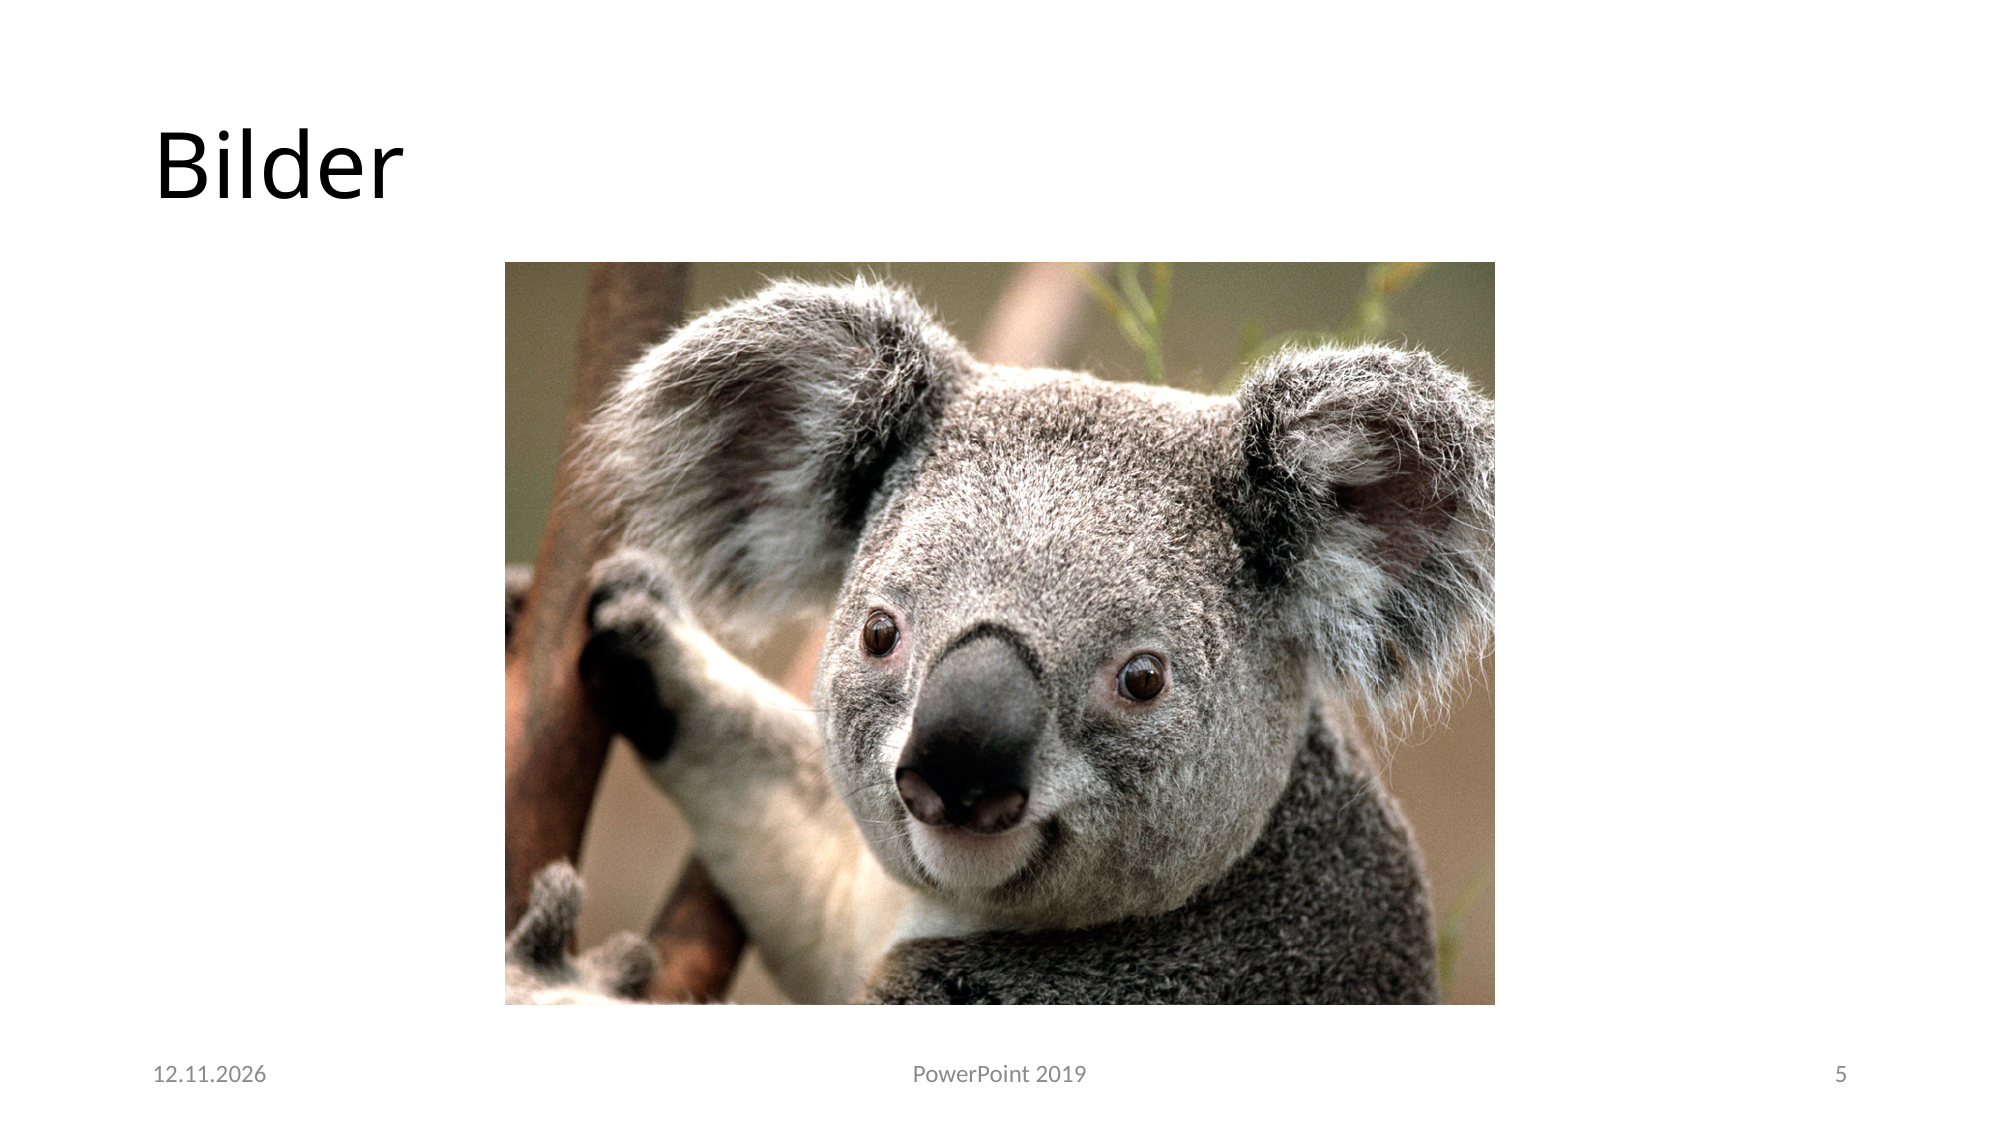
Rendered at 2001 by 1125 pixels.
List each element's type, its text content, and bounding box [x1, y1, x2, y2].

footer PowerPoint 2019 [662, 1042, 1338, 1103]
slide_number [137, 1042, 588, 1103]
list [505, 262, 1495, 1005]
title Bilder [137, 59, 1863, 278]
slide_number 5 [1412, 1042, 1863, 1103]
